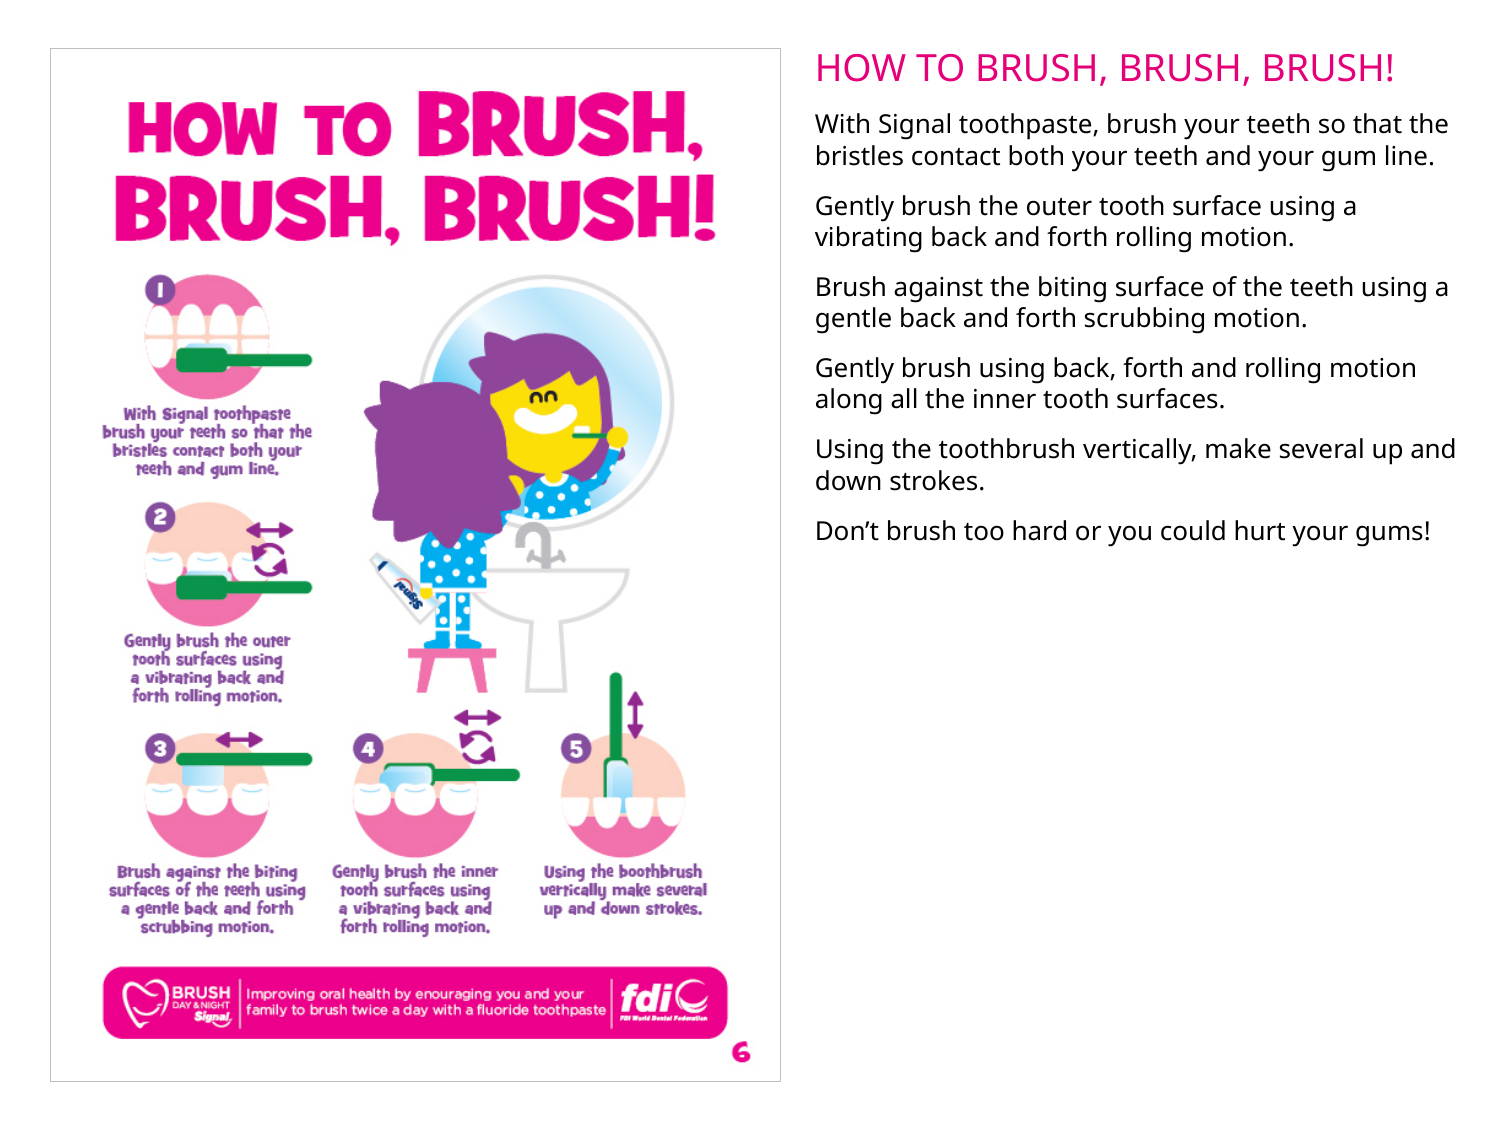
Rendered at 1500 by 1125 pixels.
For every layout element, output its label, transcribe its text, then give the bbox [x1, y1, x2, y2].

picture [49, 47, 781, 1082]
text_box HOW TO BRUSH, BRUSH, BRUSH! With Signal toothpaste, brush your teeth so that the bristles contact both your teeth and your gum line. Gently brush the outer tooth surface using a vibrating back and forth rolling motion. Brush against the biting surface of the teeth using a gentle back and forth scrubbing motion. Gently brush using back, forth and rolling motion along all the inner tooth surfaces. Using the toothbrush vertically, make several up and down strokes. Don’t brush too hard or you could hurt your gums! [799, 36, 1475, 553]
